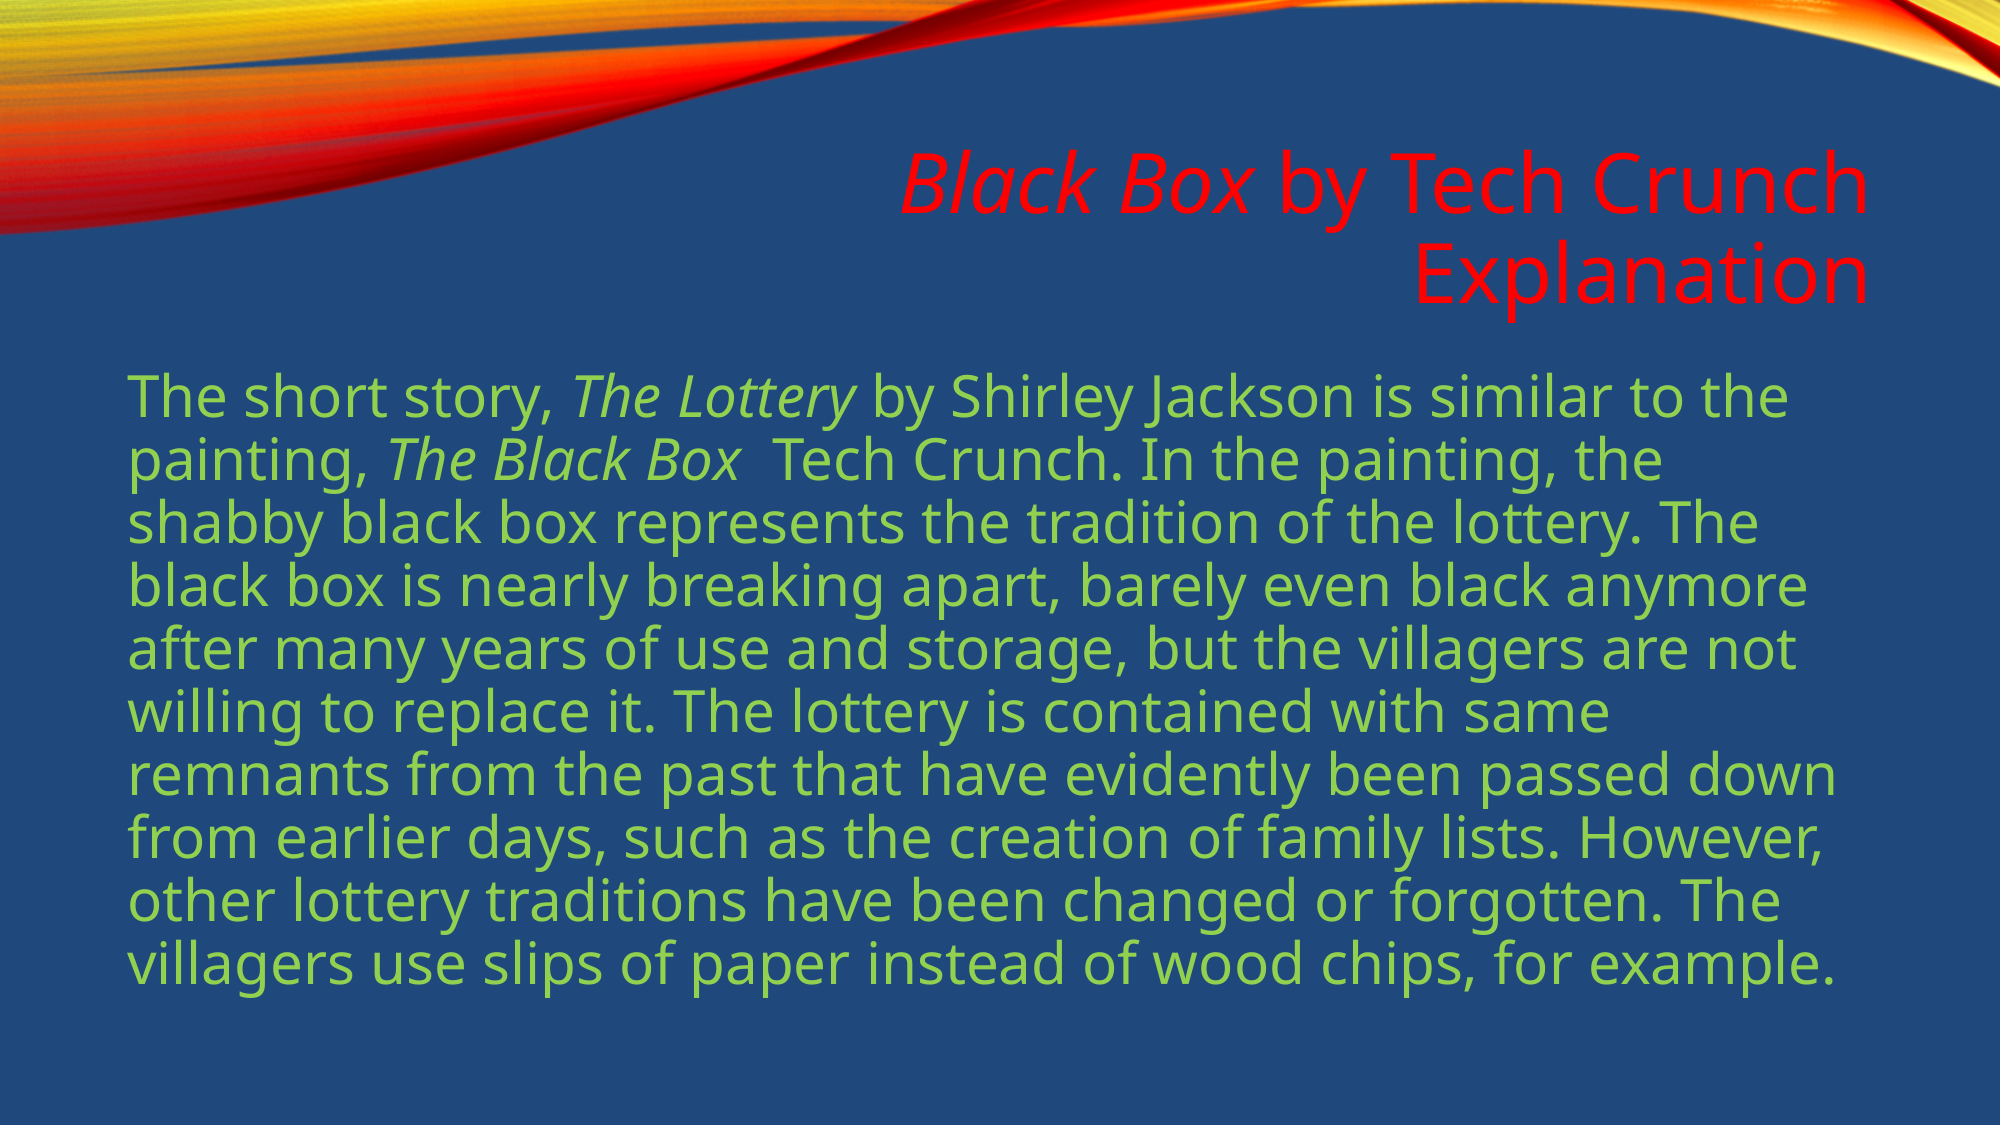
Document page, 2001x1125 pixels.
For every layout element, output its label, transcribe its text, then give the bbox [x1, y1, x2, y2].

list The short story, The Lottery by Shirley Jackson is similar to the painting, The Black Box Tech Crunch. In the painting, the shabby black box represents the tradition of the lottery. The black box is nearly breaking apart, barely even black anymore after many years of use and storage, but the villagers are not willing to replace it. The lottery is contained with same remnants from the past that have evidently been passed down from earlier days, such as the creation of family lists. However, other lottery traditions have been changed or forgotten. The villagers use slips of paper instead of wood chips, for example. [112, 360, 1888, 1021]
title Black Box by Tech Crunch Explanation [474, 125, 1888, 338]
picture [0, 0, 2000, 237]
